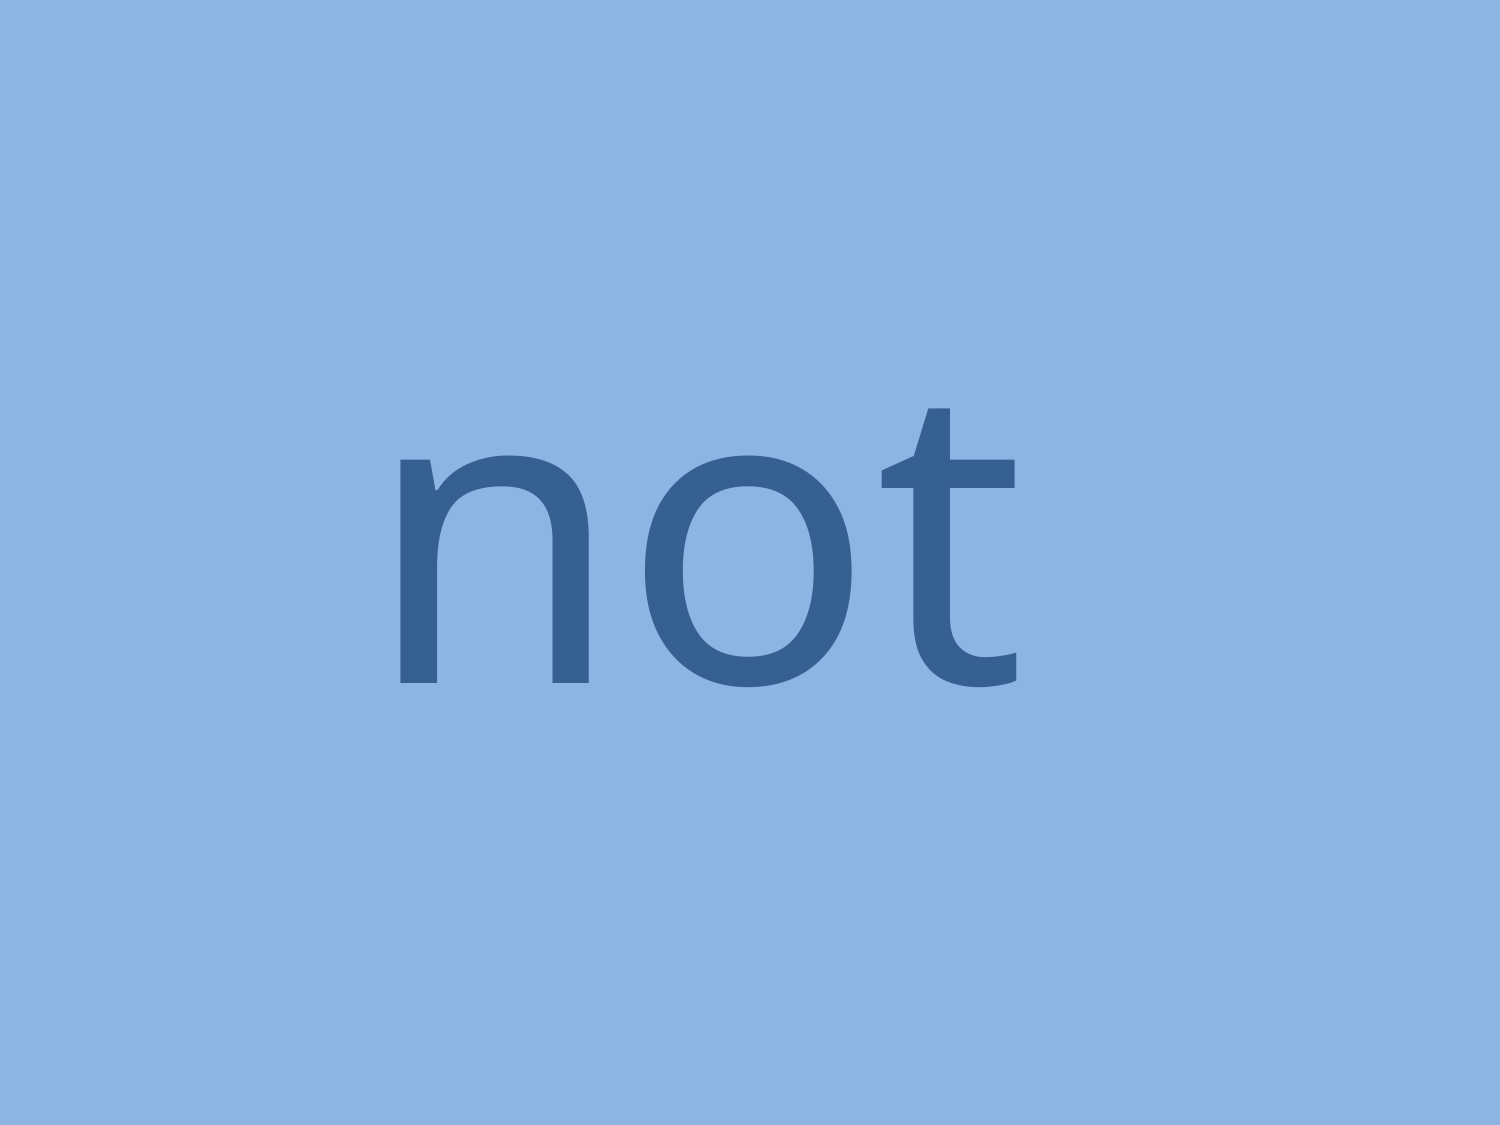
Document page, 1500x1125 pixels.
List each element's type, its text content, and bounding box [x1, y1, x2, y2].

text_box not [41, 259, 1459, 775]
